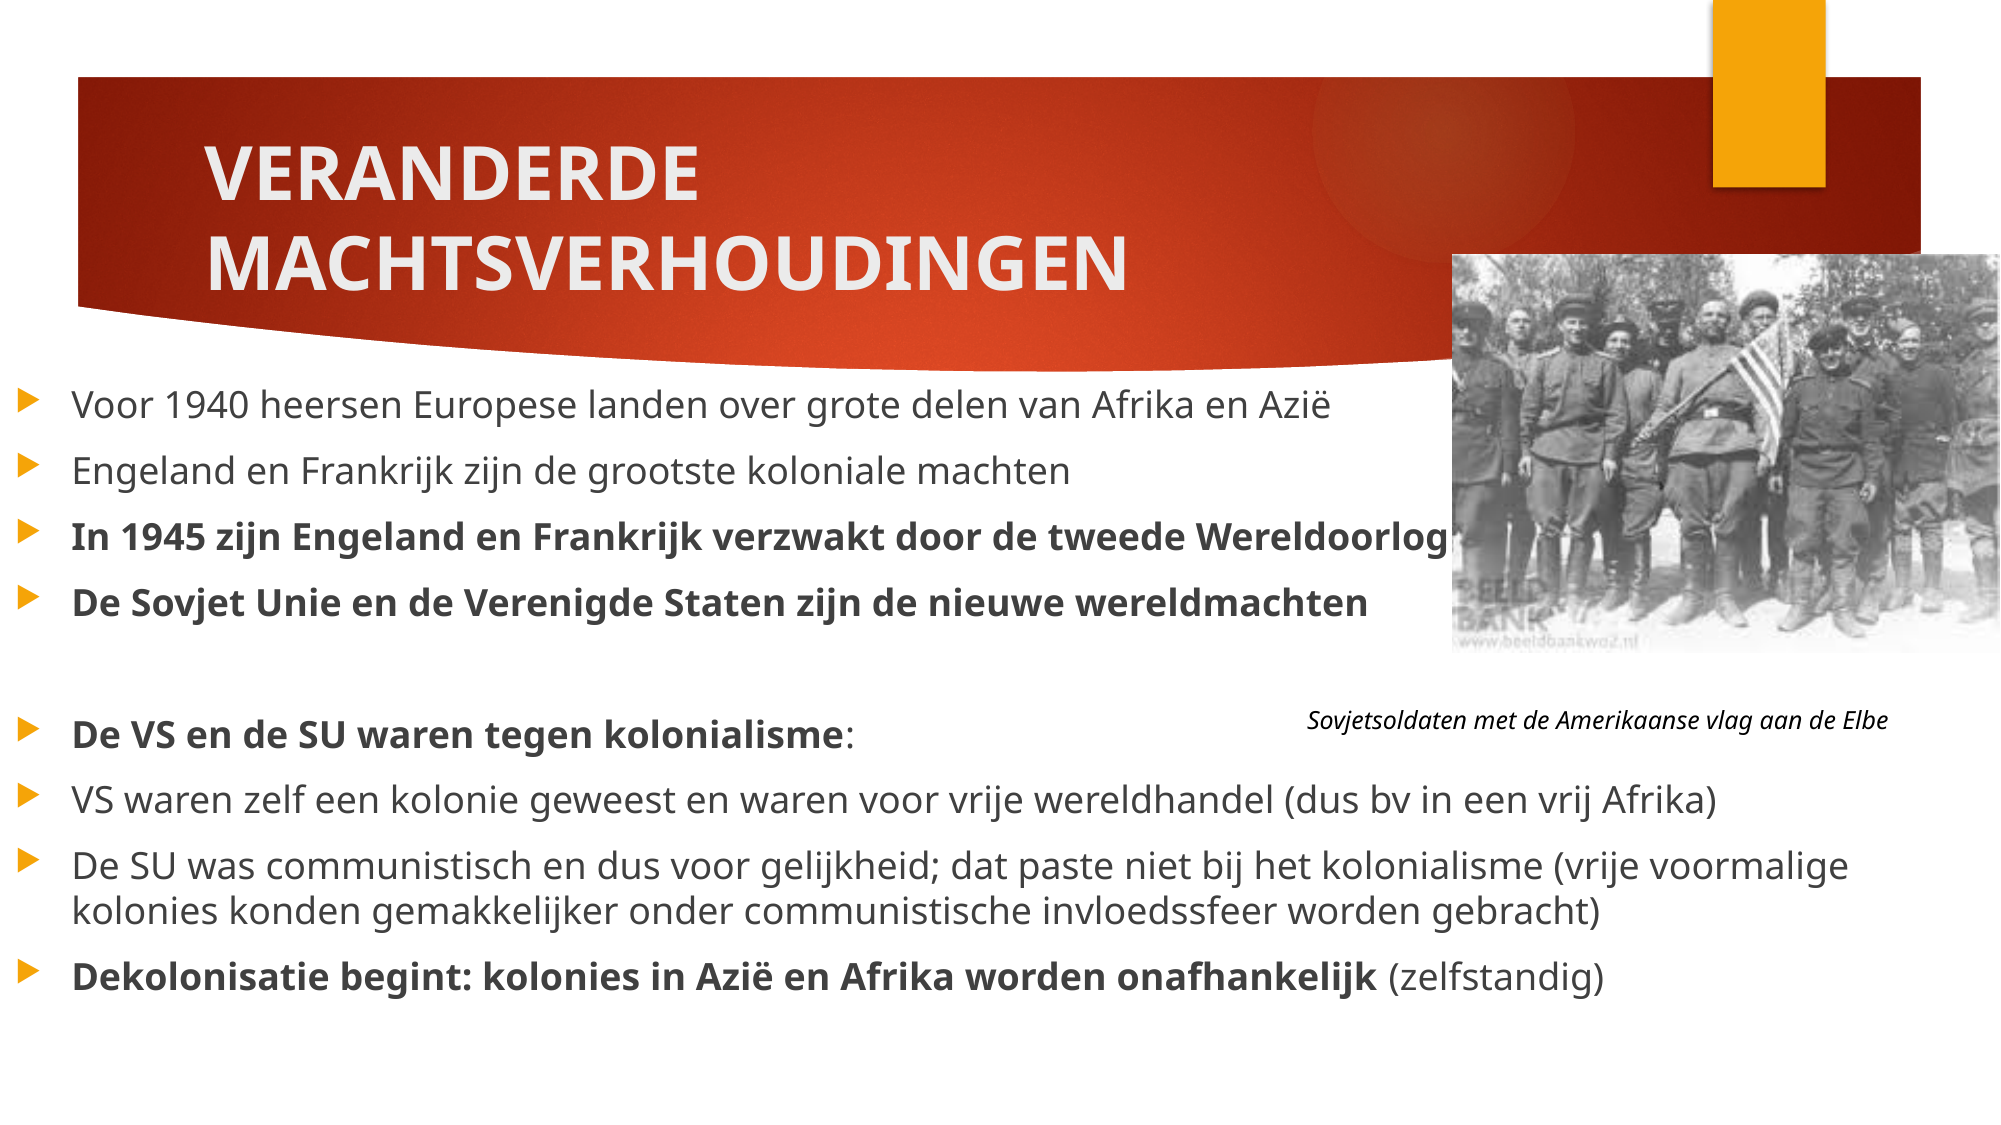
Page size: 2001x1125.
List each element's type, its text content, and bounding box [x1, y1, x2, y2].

list Voor 1940 heersen Europese landen over grote delen van Afrika en Azië Engeland en Frankrijk zijn de grootste koloniale machten In 1945 zijn Engeland en Frankrijk verzwakt door de tweede Wereldoorlog De Sovjet Unie en de Verenigde Staten zijn de nieuwe wereldmachten De VS en de SU waren tegen kolonialisme: VS waren zelf een kolonie geweest en waren voor vrije wereldhandel (dus bv in een vrij Afrika) De SU was communistisch en dus voor gelijkheid; dat paste niet bij het kolonialisme (vrije voormalige kolonies konden gemakkelijker onder communistische invloedssfeer worden gebracht) Dekolonisatie begint: kolonies in Azië en Afrika worden onafhankelijk (zelfstandig) [0, 373, 2000, 1125]
picture [1451, 254, 2000, 653]
text_box Sovjetsoldaten met de Amerikaanse vlag aan de Elbe [1292, 697, 1980, 743]
title VERANDERDE MACHTSVERHOUDINGEN [189, 155, 1627, 275]
